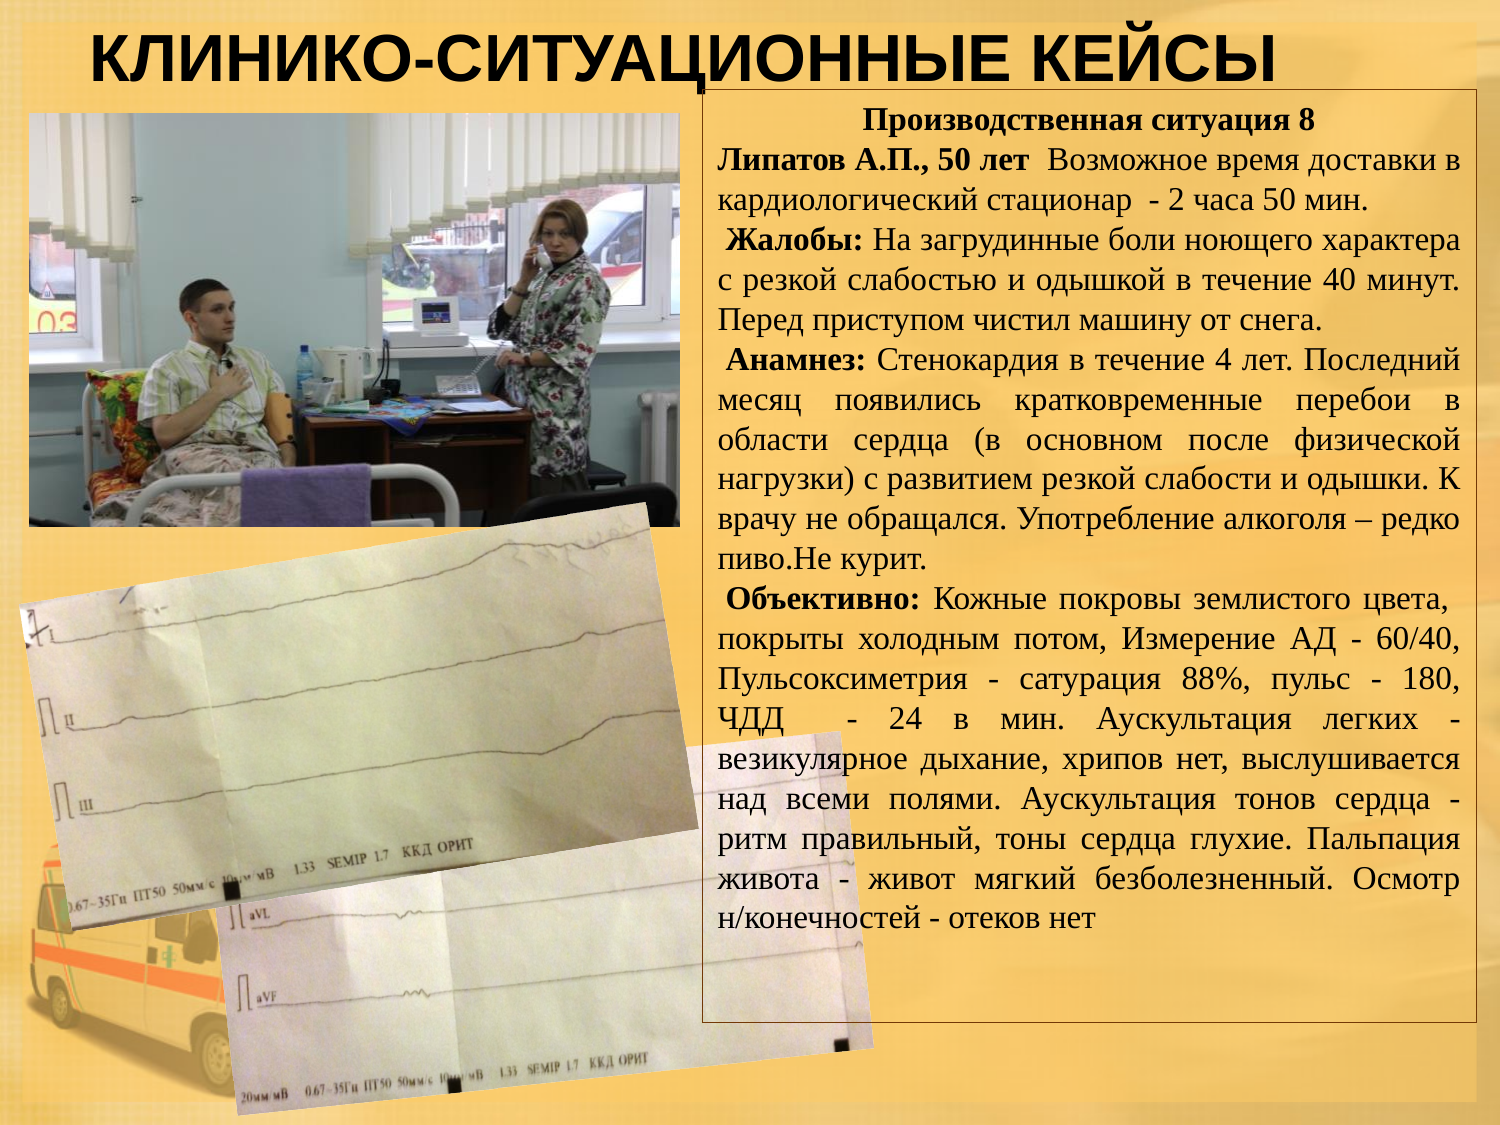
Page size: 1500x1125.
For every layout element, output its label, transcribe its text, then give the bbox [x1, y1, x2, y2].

title Клинико-ситуационные кейсы [74, 44, 1425, 103]
text_box Производственная ситуация 8 Липатов А.П., 50 лет Возможное время доставки в кардиологический стационар - 2 часа 50 мин. Жалобы: На загрудинные боли ноющего характера с резкой слабостью и одышкой в течение 40 минут. Перед приступом чистил машину от снега. Анамнез: Стенокардия в течение 4 лет. Последний месяц появились кратковременные перебои в области сердца (в основном после физической нагрузки) с развитием резкой слабости и одышки. К врачу не обращался. Употребление алкоголя – редко пиво.Не курит. Объективно: Кожные покровы землистого цвета, покрыты холодным потом, Измерение АД - 60/40, Пульсоксиметрия - сатурация 88%, пульс - 180, ЧДД - 24 в мин. Аускультация легких - везикулярное дыхание, хрипов нет, выслушивается над всеми полями. Аускультация тонов сердца - ритм правильный, тоны сердца глухие. Пальпация живота - живот мягкий безболезненный. Осмотр н/конечностей - отеков нет [702, 89, 1477, 1023]
picture [0, 0, 1500, 1125]
